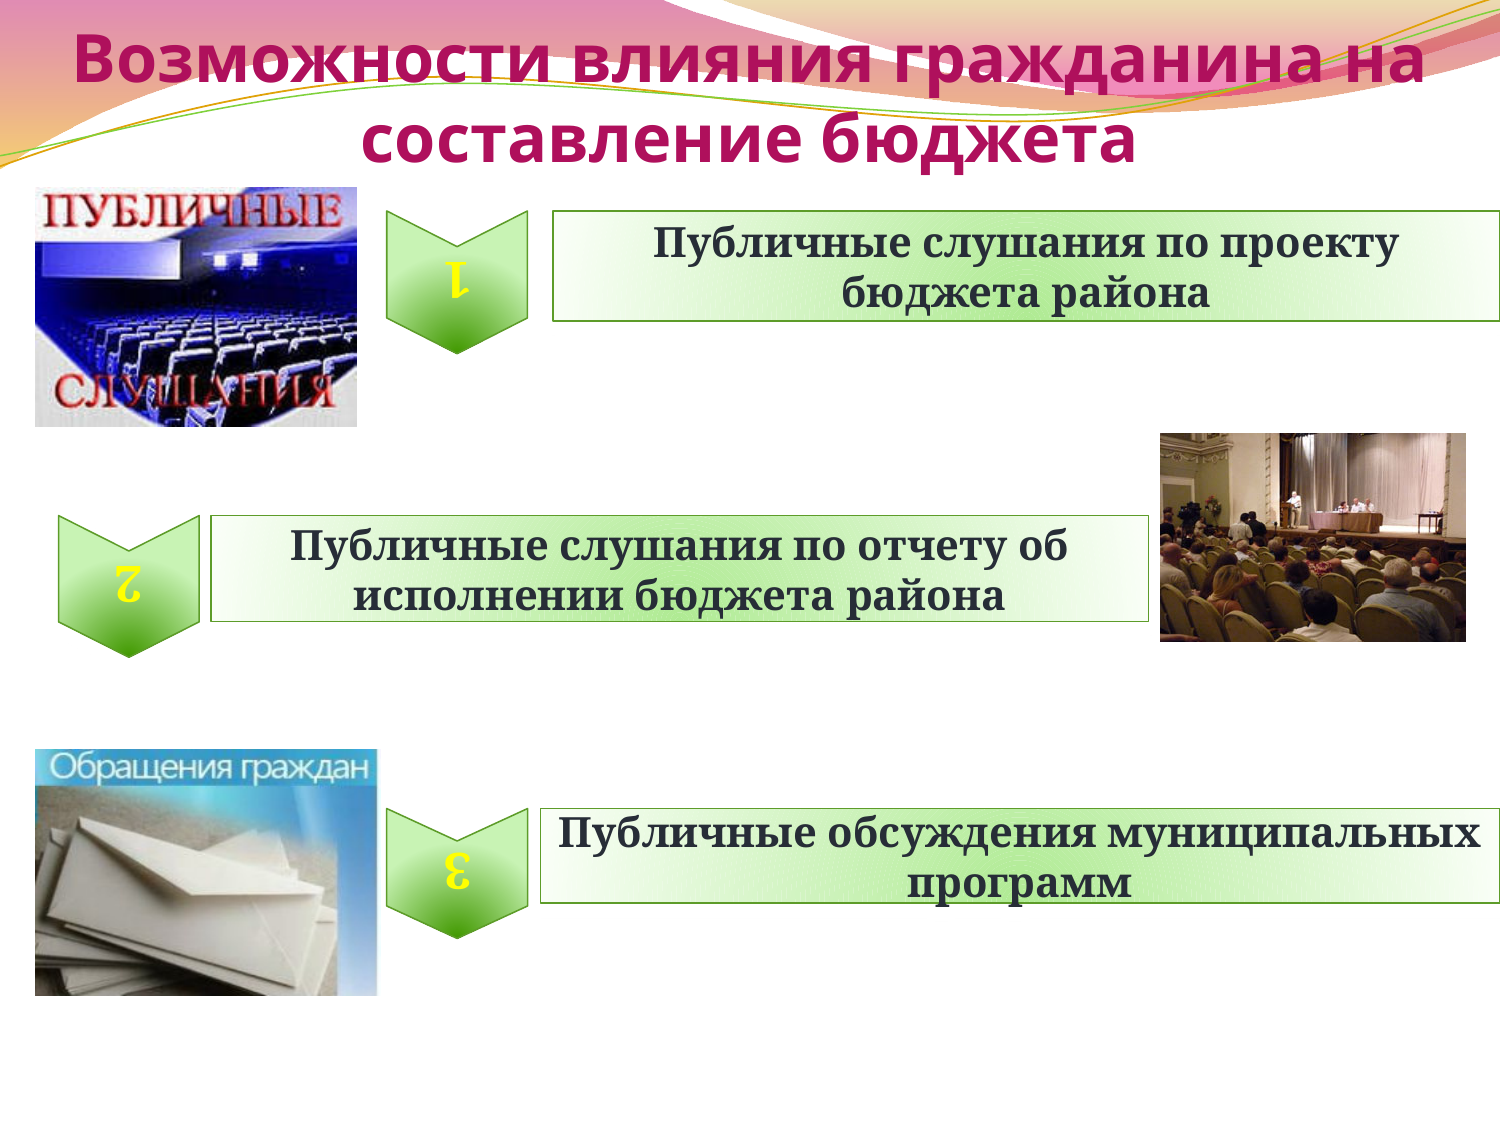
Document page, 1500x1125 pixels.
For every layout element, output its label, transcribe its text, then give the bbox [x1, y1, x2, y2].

text_box 3 [387, 807, 529, 940]
text_box Публичные обсуждения муниципальных программ [540, 808, 1500, 904]
text_box 2 [57, 514, 200, 658]
text_box 1 [385, 210, 529, 355]
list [34, 187, 357, 427]
text_box Публичные слушания по проекту бюджета района [552, 210, 1500, 322]
picture [34, 749, 381, 996]
text_box Публичные слушания по отчету об исполнении бюджета района [210, 515, 1149, 622]
picture [1159, 433, 1466, 642]
title Возможности влияния гражданина на составление бюджета [35, 0, 1465, 176]
